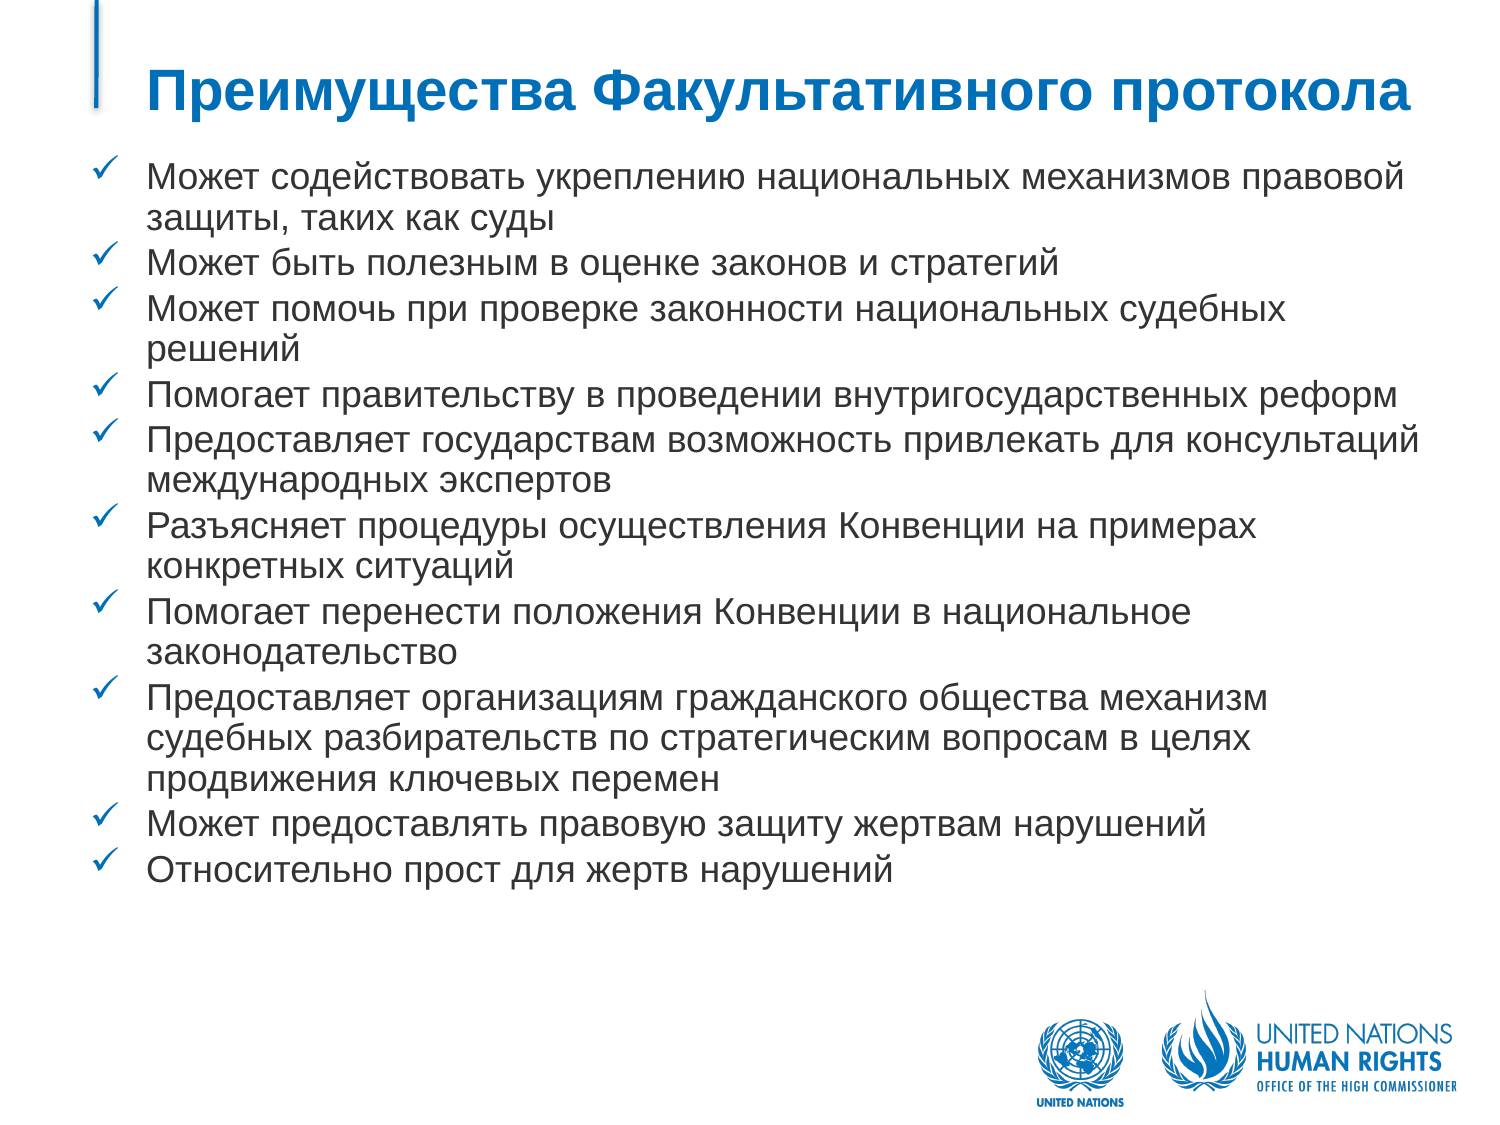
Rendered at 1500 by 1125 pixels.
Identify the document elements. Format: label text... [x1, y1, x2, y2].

picture [1037, 990, 1457, 1107]
title Преимущества Факультативного протокола [121, 45, 1437, 149]
text_box Может содействовать укреплению национальных механизмов правовой защиты, таких как суды Может быть полезным в оценке законов и стратегий Может помочь при проверке законности национальных судебных решений Помогает правительству в проведении внутригосударственных реформ Предоставляет государствам возможность привлекать для консультаций международных экспертов Разъясняет процедуры осуществления Конвенции на примерах конкретных ситуаций Помогает перенести положения Конвенции в национальное законодательство Предоставляет организациям гражданского общества механизм судебных разбирательств по стратегическим вопросам в целях продвижения ключевых перемен Может предоставлять правовую защиту жертвам нарушений Относительно прост для жертв нарушений [74, 149, 1437, 1001]
